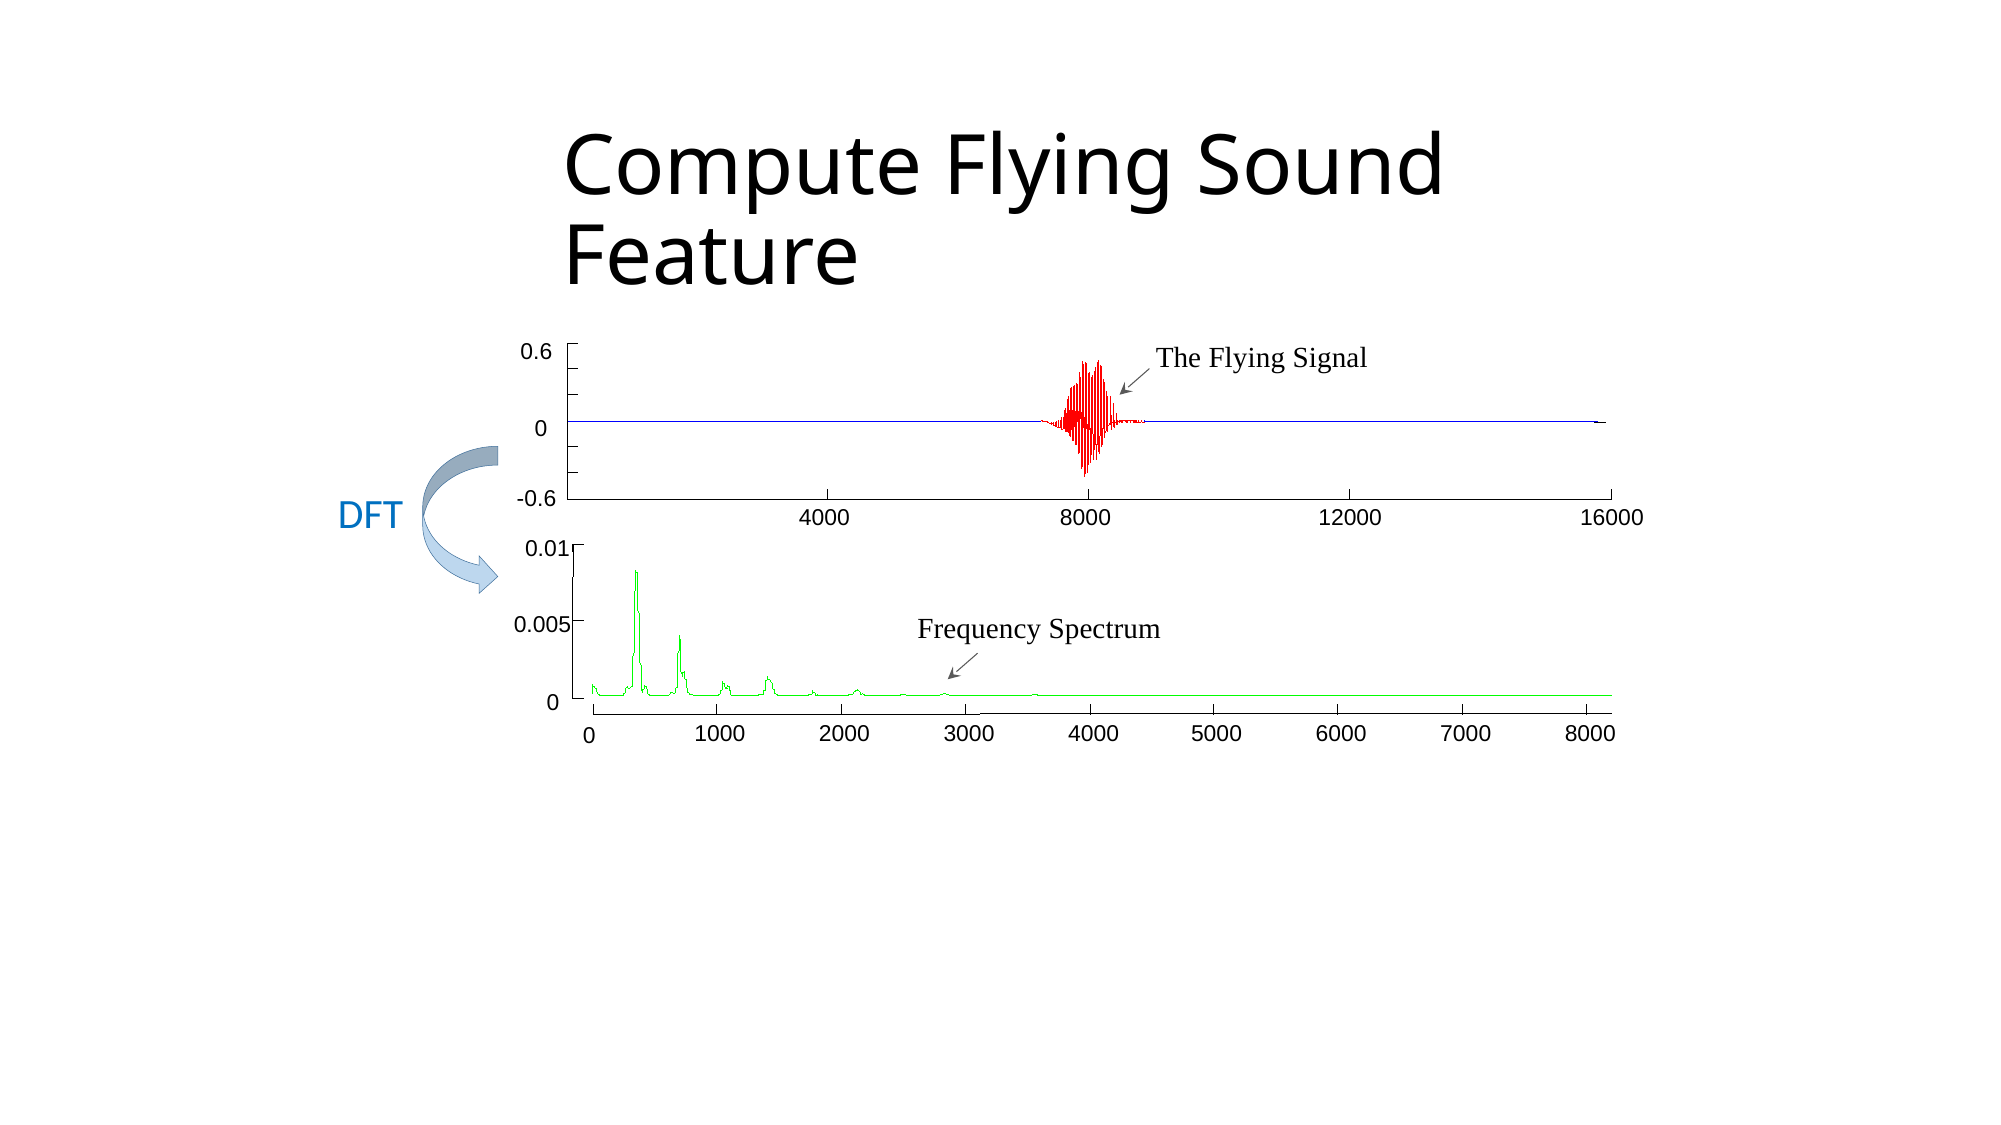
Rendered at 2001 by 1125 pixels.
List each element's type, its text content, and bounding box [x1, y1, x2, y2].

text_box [516, 330, 1646, 527]
text_box 0.005 [513, 609, 572, 637]
text_box 1000 [694, 718, 746, 747]
title Compute Flying Sound Feature [547, 103, 1650, 322]
text_box 4000 [1068, 718, 1120, 747]
text_box 2000 [818, 718, 871, 747]
text_box Frequency Spectrum [902, 602, 1321, 652]
text_box 8000 [1564, 718, 1617, 747]
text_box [947, 653, 978, 680]
text_box 5000 [1190, 718, 1243, 747]
text_box 3000 [943, 718, 995, 747]
text_box 0.01 [524, 533, 570, 561]
text_box [421, 445, 500, 596]
text_box DFT [337, 487, 413, 538]
text_box 6000 [1315, 718, 1367, 747]
text_box 7000 [1440, 718, 1492, 747]
text_box [592, 570, 750, 696]
text_box [750, 676, 952, 696]
text_box 0 [582, 720, 596, 748]
text_box 0 [546, 687, 560, 715]
